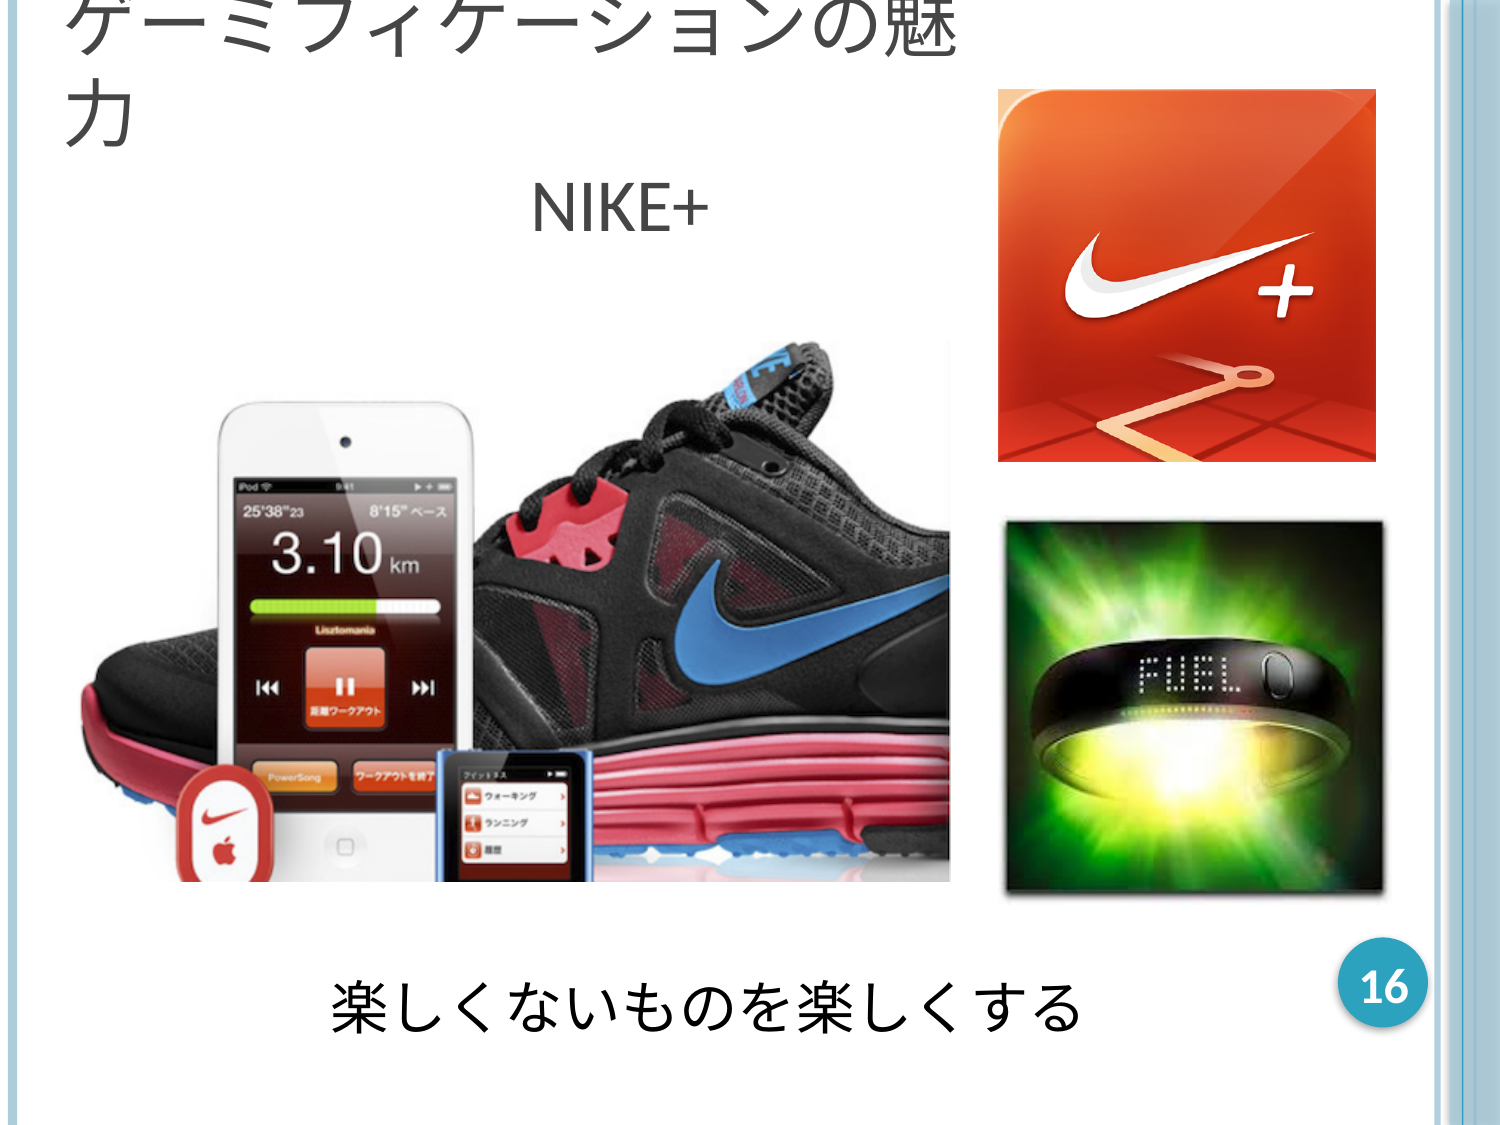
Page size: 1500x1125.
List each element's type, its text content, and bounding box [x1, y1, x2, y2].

picture [997, 514, 1392, 906]
text_box 楽しくないものを楽しくする [265, 964, 1152, 1049]
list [997, 89, 1377, 462]
picture [64, 325, 952, 882]
title ゲーミフィケーションの魅力 NIKE+ [47, 66, 1040, 254]
slide_number 16 [1333, 940, 1434, 1027]
